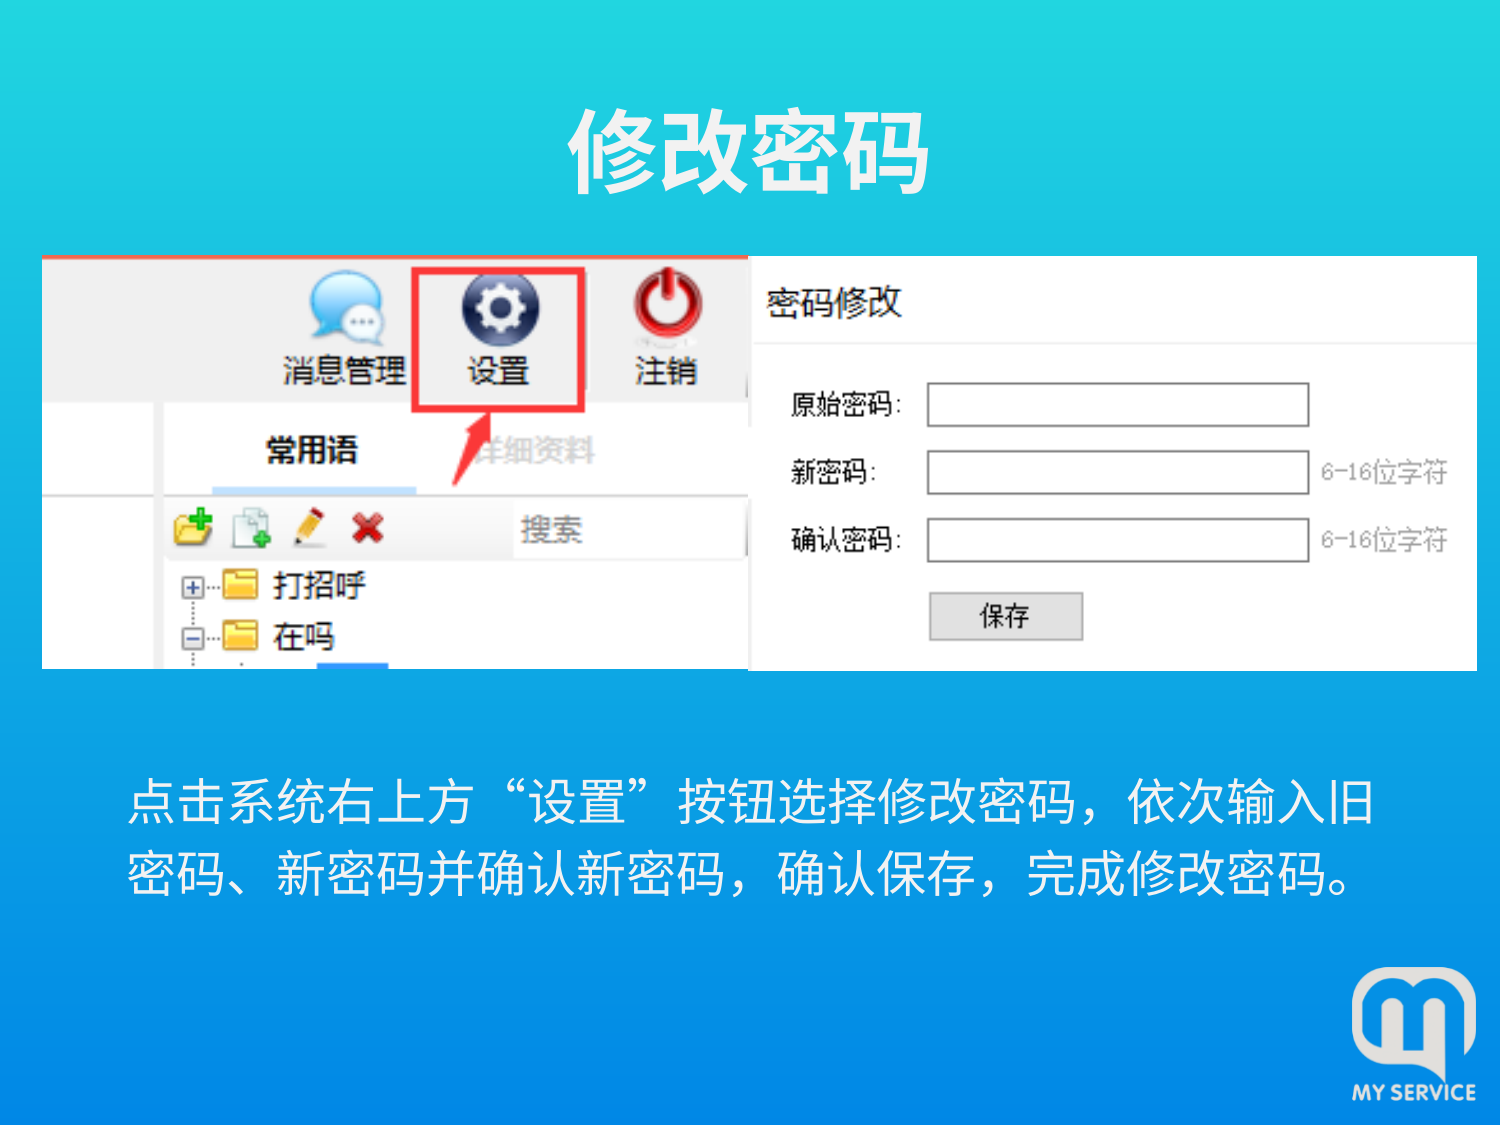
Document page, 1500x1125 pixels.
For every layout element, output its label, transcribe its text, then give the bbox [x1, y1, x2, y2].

text_box 点击系统右上方“设置”按钮选择修改密码，依次输入旧密码、新密码并确认新密码，确认保存，完成修改密码。 [112, 751, 1400, 911]
picture [1352, 967, 1476, 1107]
title 修改密码 [75, 45, 1425, 233]
picture [0, 255, 1500, 670]
